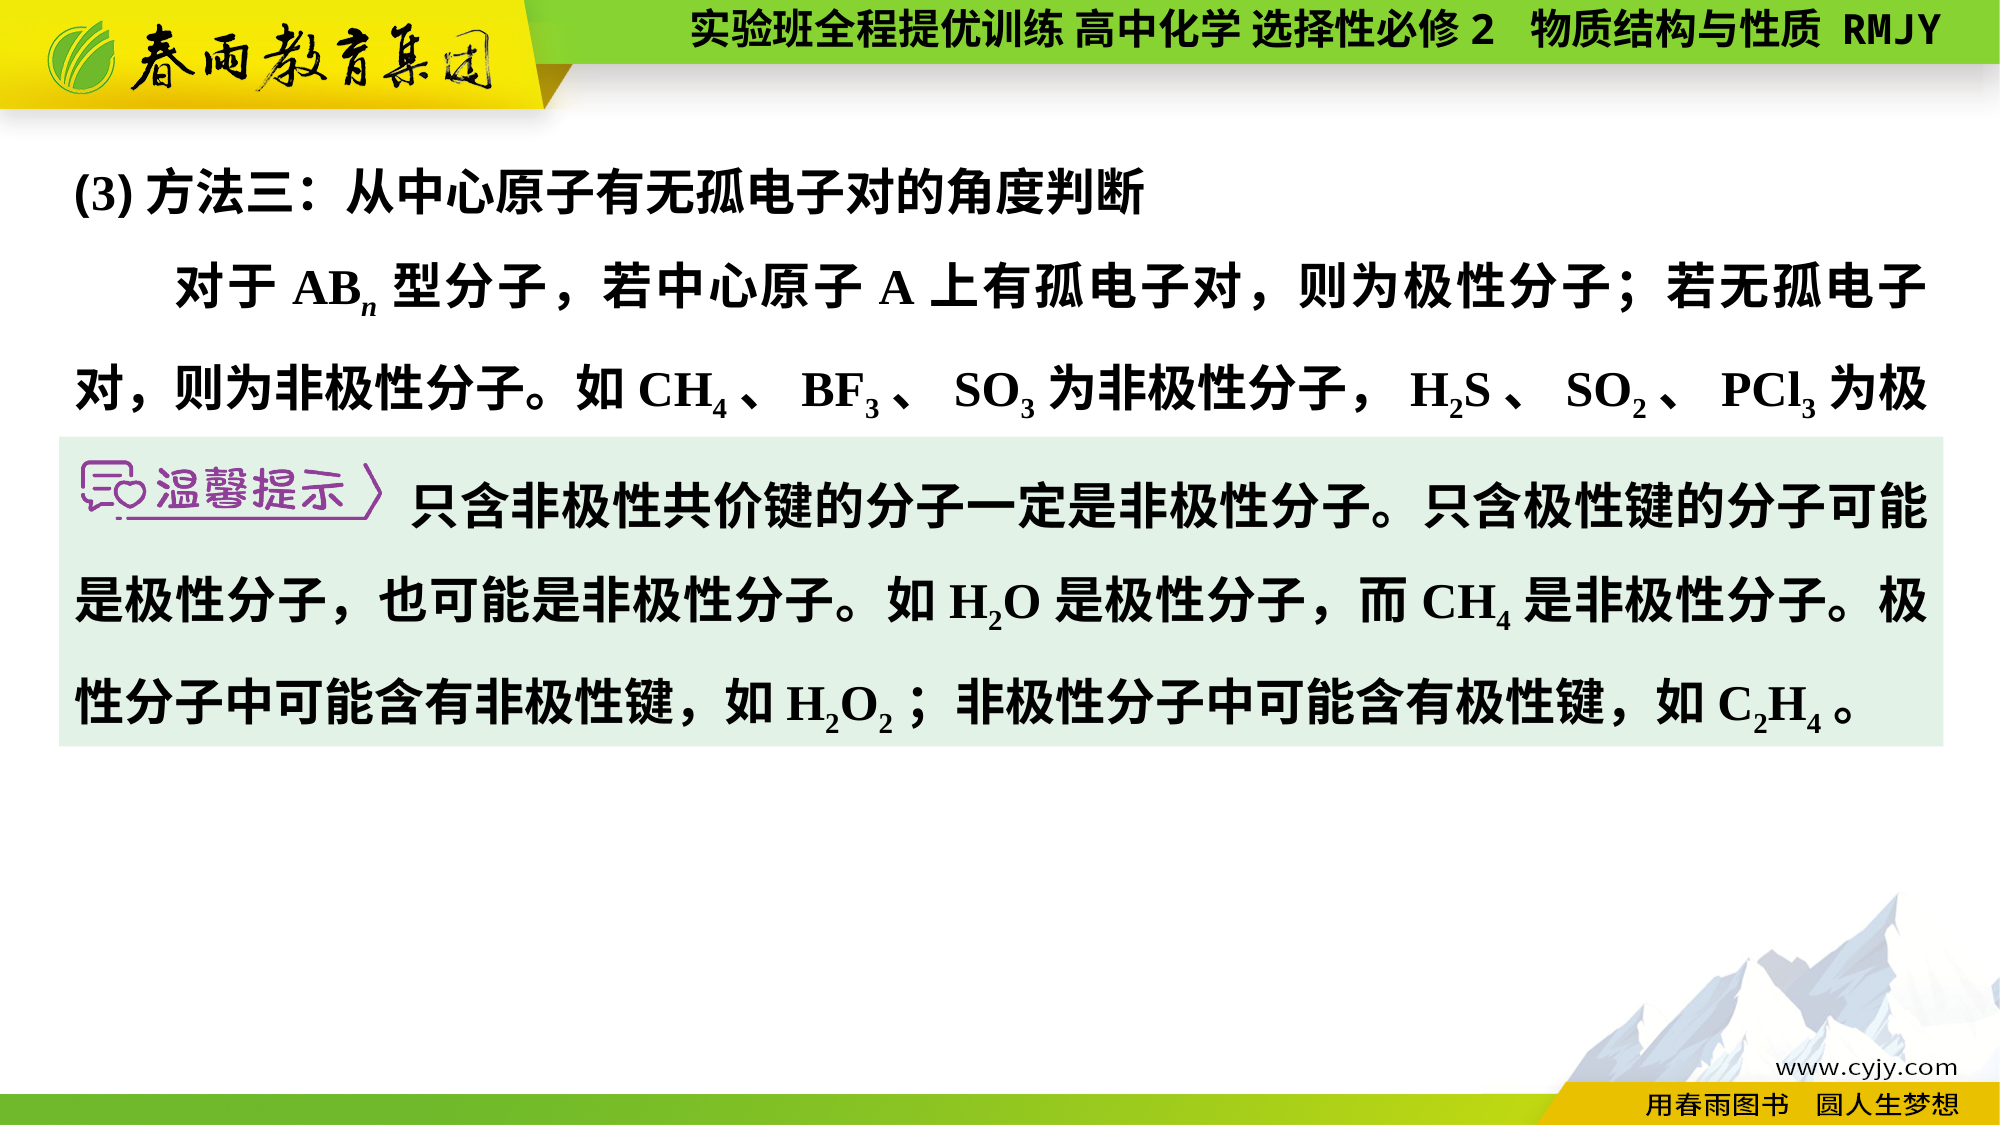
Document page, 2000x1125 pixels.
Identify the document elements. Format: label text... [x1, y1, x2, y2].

text_box 只含非极性共价键的分子一定是非极性分子。只含极性键的分子可能是极性分子，也可能是非极性分子。如H2O是极性分子，而CH4是非极性分子。极性分子中可能含有非极性键，如H2O2；非极性分子中可能含有极性键，如C2H4。 [59, 436, 1944, 747]
list (3)方法三：从中心原子有无孤电子对的角度判断 对于ABn型分子，若中心原子A上有孤电子对，则为极性分子；若无孤电子对，则为非极性分子。如CH4、BF3、SO3为非极性分子，H2S、SO2、PCl3为极性分子。 [59, 122, 1944, 399]
picture [0, 0, 2000, 1125]
